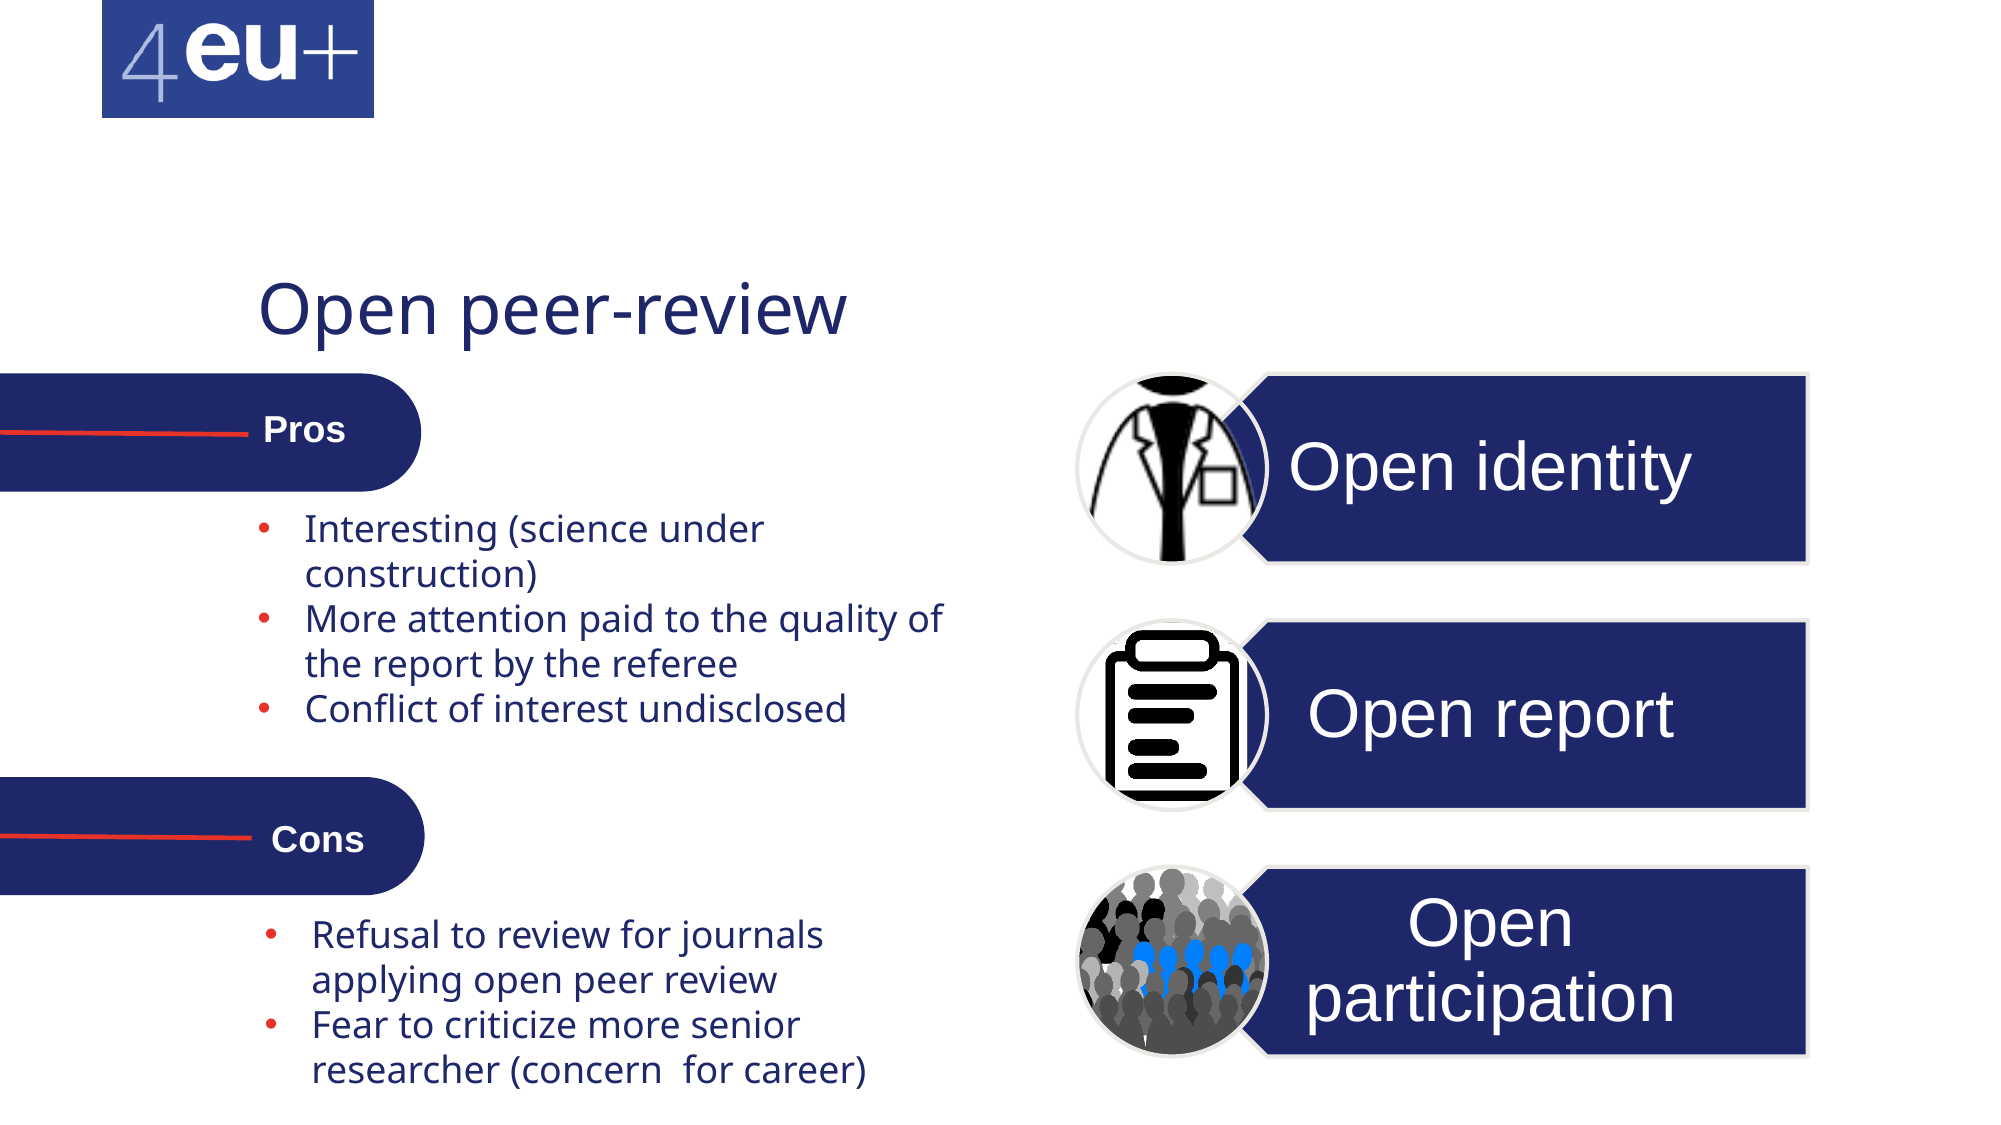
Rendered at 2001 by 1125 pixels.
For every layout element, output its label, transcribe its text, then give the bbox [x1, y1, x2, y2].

text_box Cons [256, 807, 959, 868]
text_box Pros [248, 397, 959, 457]
picture [102, 0, 374, 118]
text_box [0, 835, 252, 839]
list Interesting (science under construction) More attention paid to the quality of the report by the referee Conflict of interest undisclosed [251, 505, 959, 680]
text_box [964, 373, 1921, 1057]
text_box [0, 442, 419, 494]
text_box [0, 371, 412, 431]
text_box Refusal to review for journals applying open peer review Fear to criticize more senior researcher (concern for career) [258, 910, 968, 1125]
text_box [0, 774, 420, 898]
title Open peer-review [251, 162, 1900, 350]
